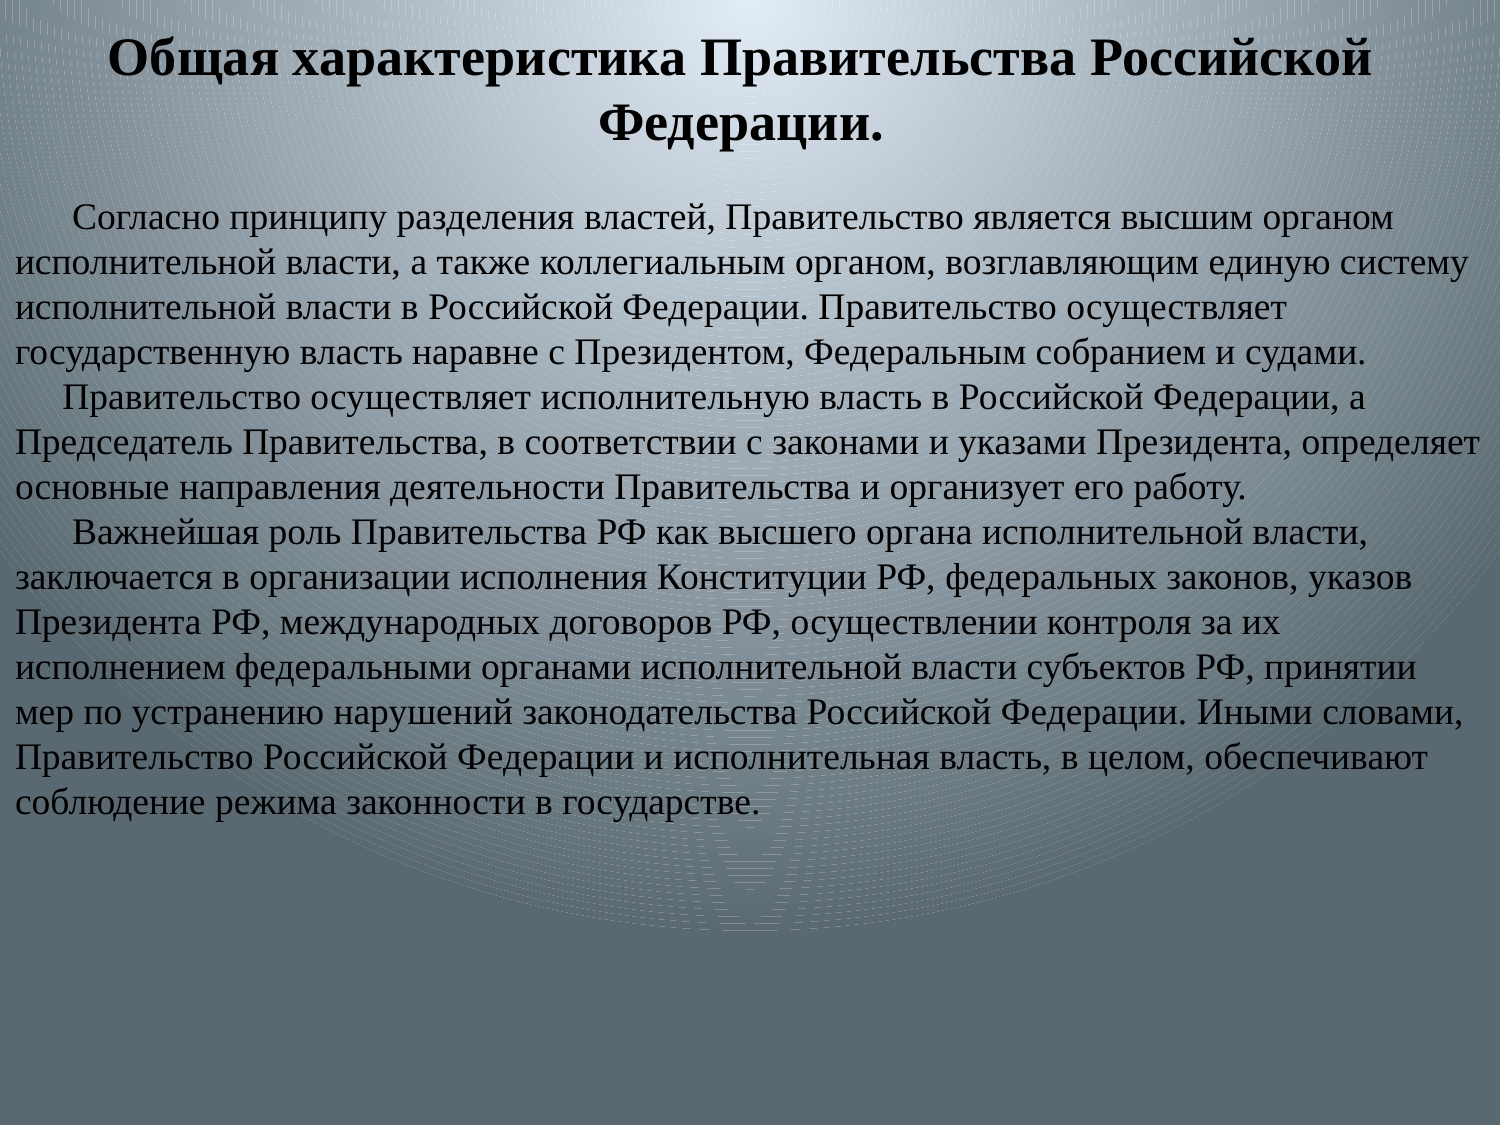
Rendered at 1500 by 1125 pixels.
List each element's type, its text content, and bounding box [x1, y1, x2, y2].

list Согласно принципу разделения властей, Правительство является высшим органом исполнительной власти, а также коллегиальным органом, возглавляющим единую систему исполнительной власти в Российской Федерации. Правительство осуществляет государственную власть наравне с Президентом, Федеральным собранием и судами. Правительство осуществляет исполнительную власть в Российской Федерации, а Председатель Правительства, в соответствии с законами и указами Президента, определяет основные направления деятельности Правительства и организует его работу. Важнейшая роль Правительства РФ как высшего органа исполнительной власти, заключается в организации исполнения Конституции РФ, федеральных законов, указов Президента РФ, международных договоров РФ, осуществлении контроля за их исполнением федеральными органами исполнительной власти субъектов РФ, принятии мер по устранению нарушений законодательства Российской Федерации. Иными словами, Правительство Российской Федерации и исполнительная власть, в целом, обеспечивают соблюдение режима законности в государстве. [0, 184, 1500, 1125]
title Общая характеристика Правительства Российской Федерации. [0, 0, 1483, 173]
